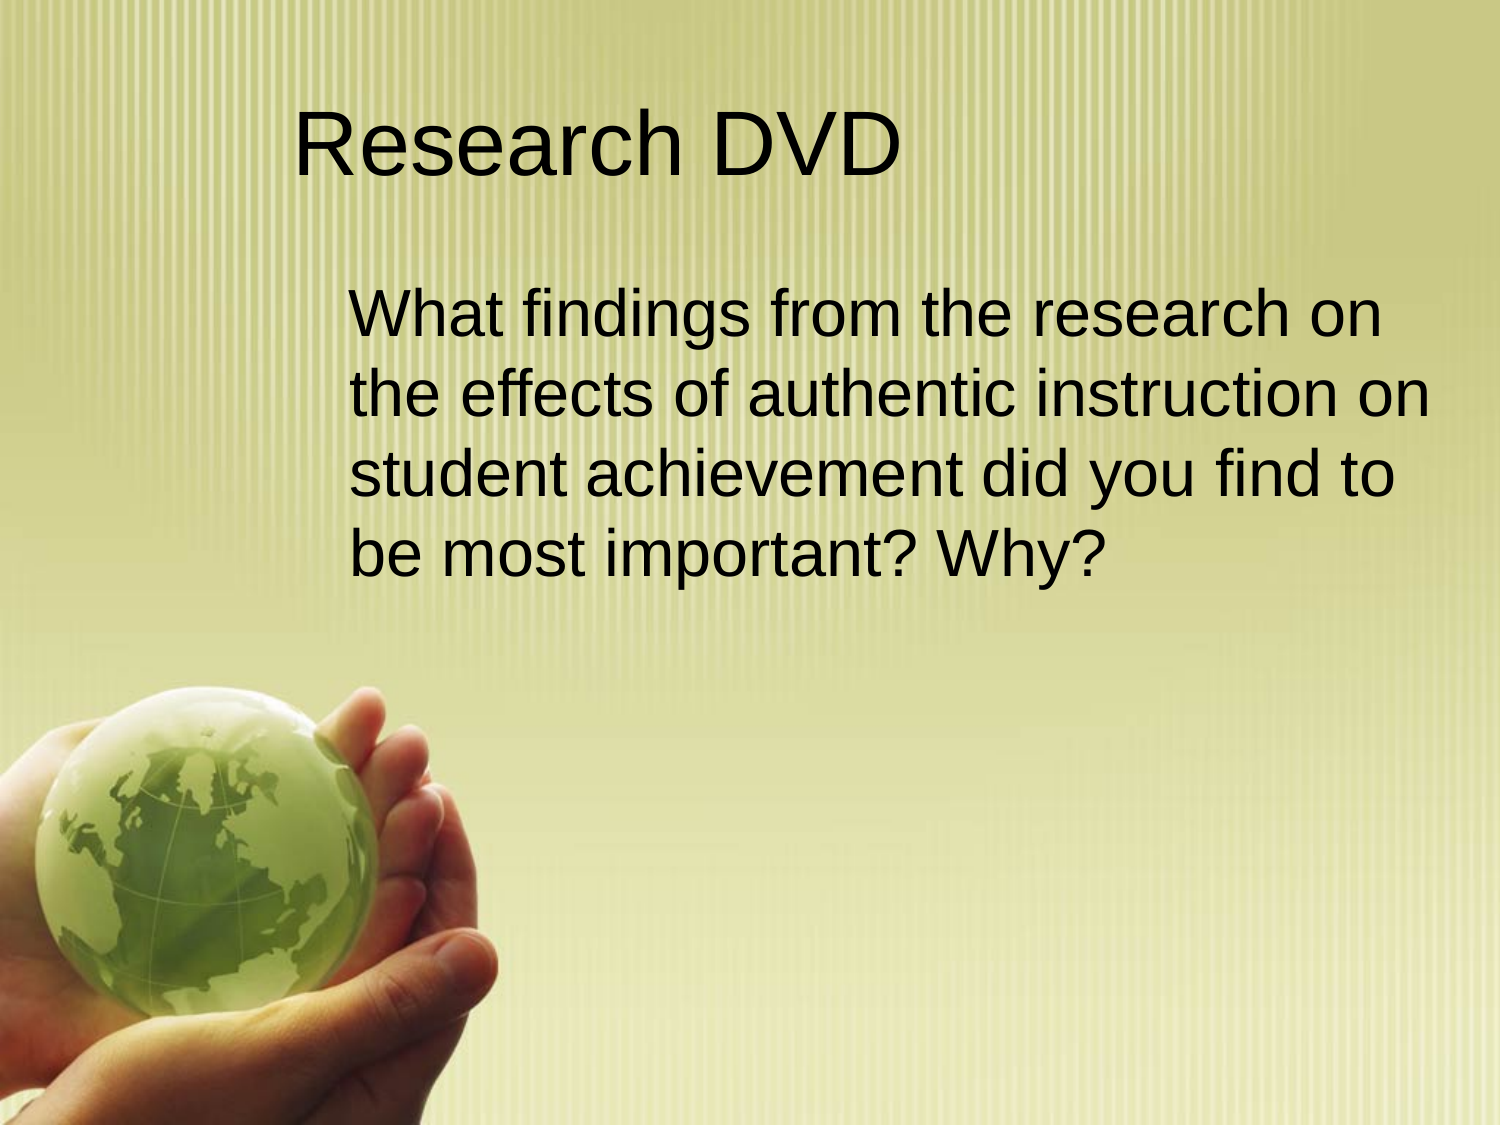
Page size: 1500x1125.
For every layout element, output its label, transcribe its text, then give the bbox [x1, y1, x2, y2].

list What findings from the research on the effects of authentic instruction on student achievement did you find to be most important? Why? [277, 262, 1482, 1006]
title Research DVD [277, 44, 1482, 233]
picture [0, 0, 1500, 1125]
